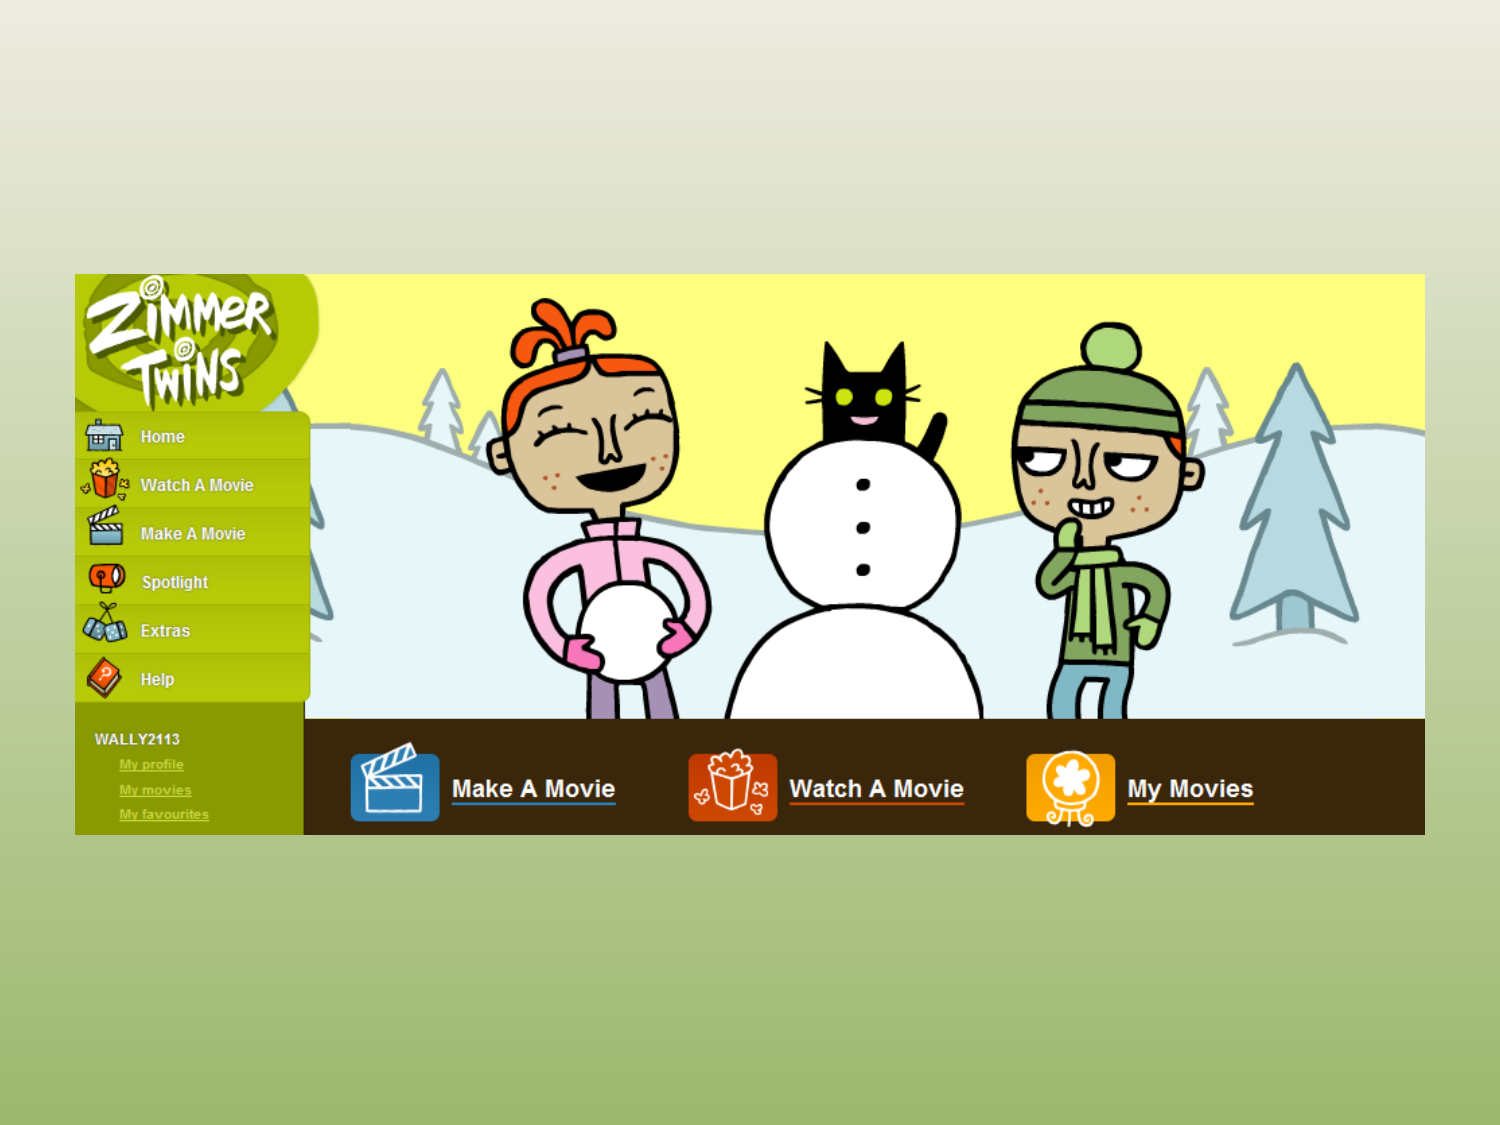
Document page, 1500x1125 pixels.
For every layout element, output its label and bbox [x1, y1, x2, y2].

list [74, 274, 1426, 836]
